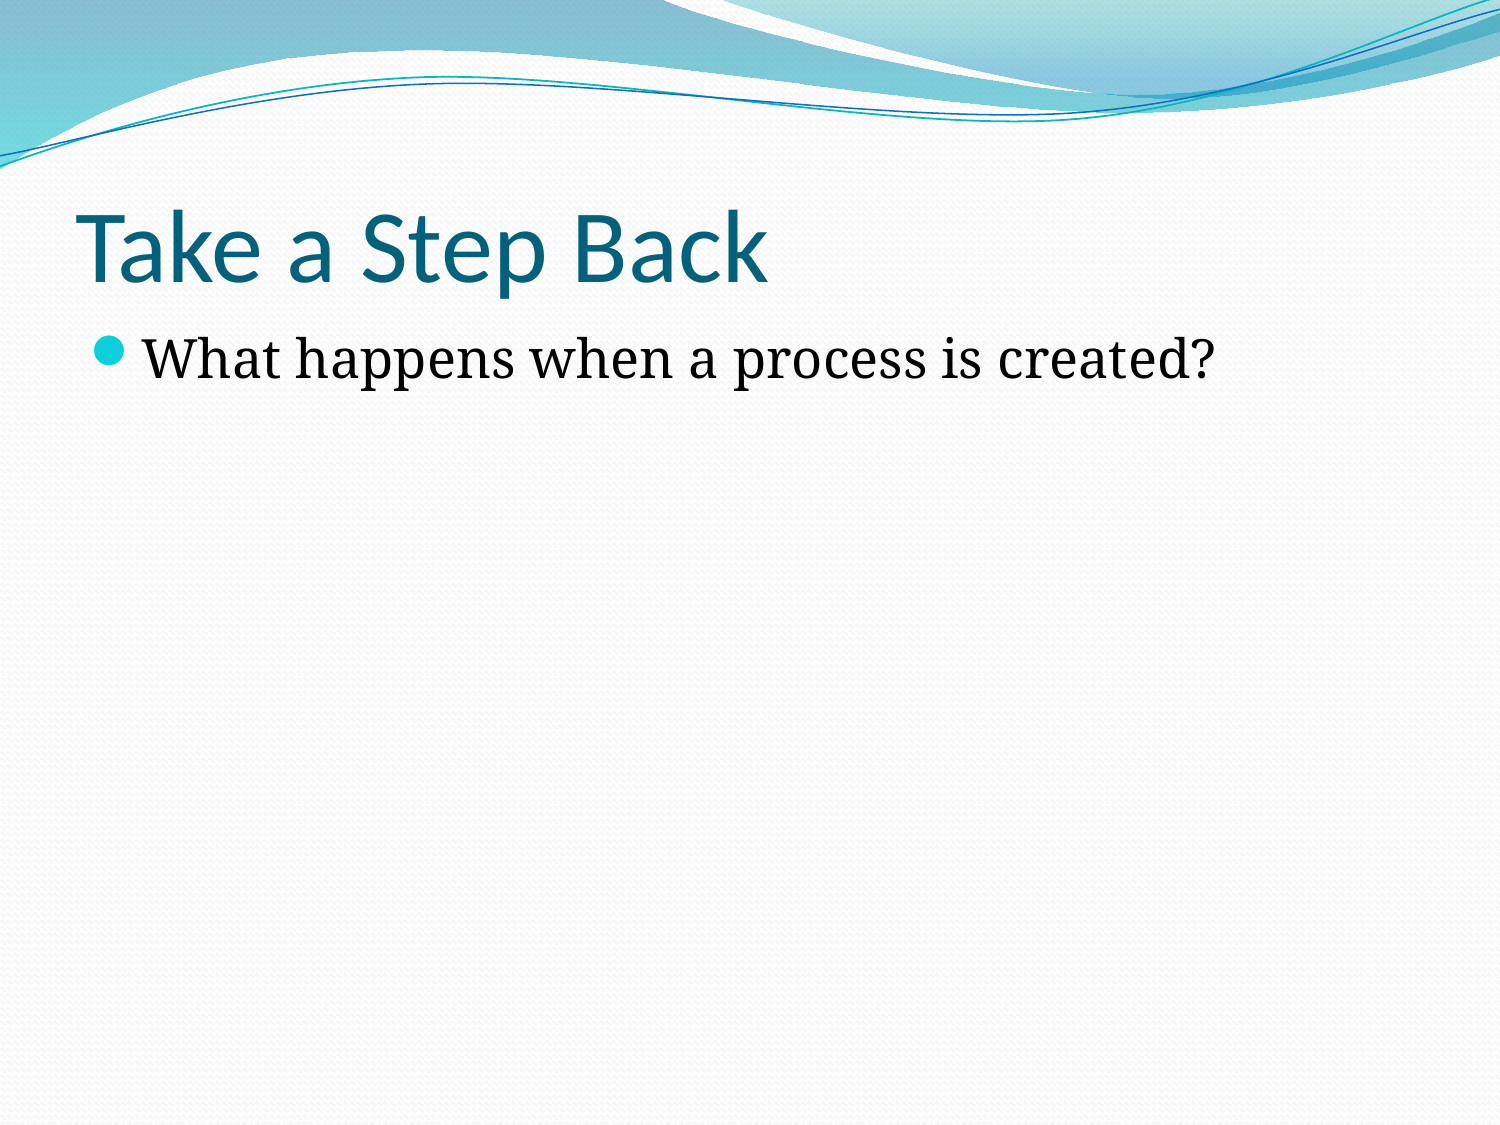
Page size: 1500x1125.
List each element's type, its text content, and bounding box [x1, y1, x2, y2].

title Take a Step Back [75, 115, 1425, 303]
list What happens when a process is created? [75, 317, 1425, 1038]
